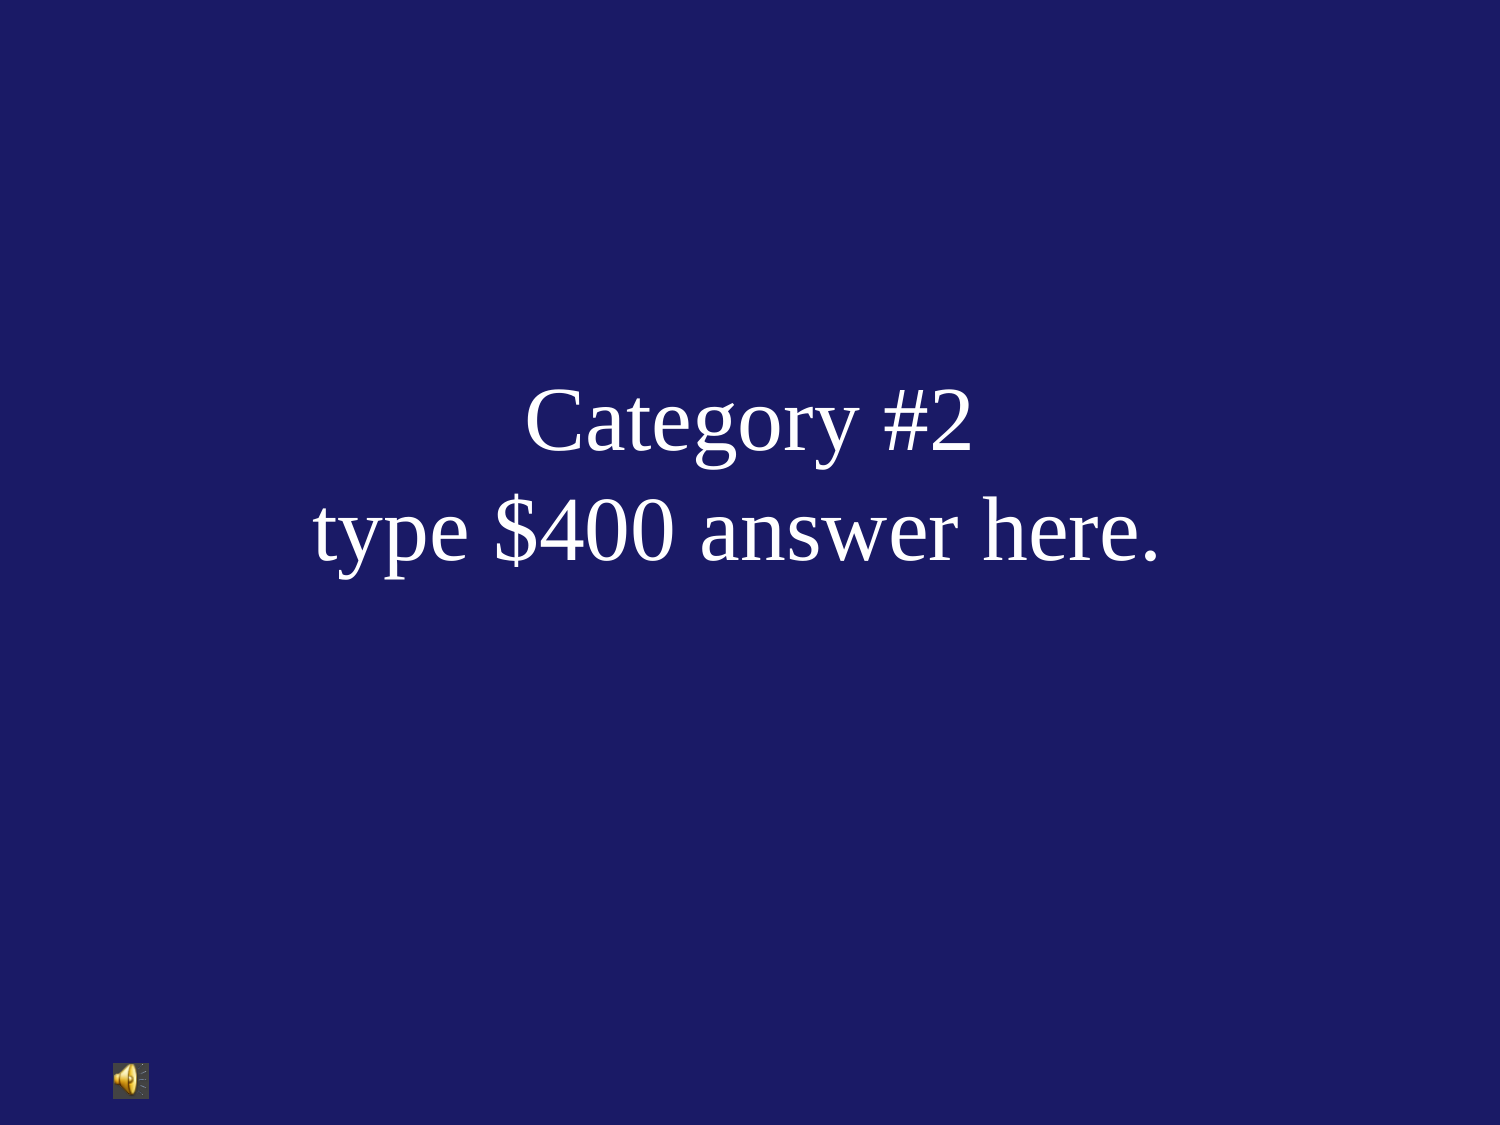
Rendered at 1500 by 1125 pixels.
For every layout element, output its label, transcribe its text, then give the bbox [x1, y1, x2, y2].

picture [112, 1062, 151, 1101]
title Category #2 type $400 answer here. [112, 374, 1388, 563]
